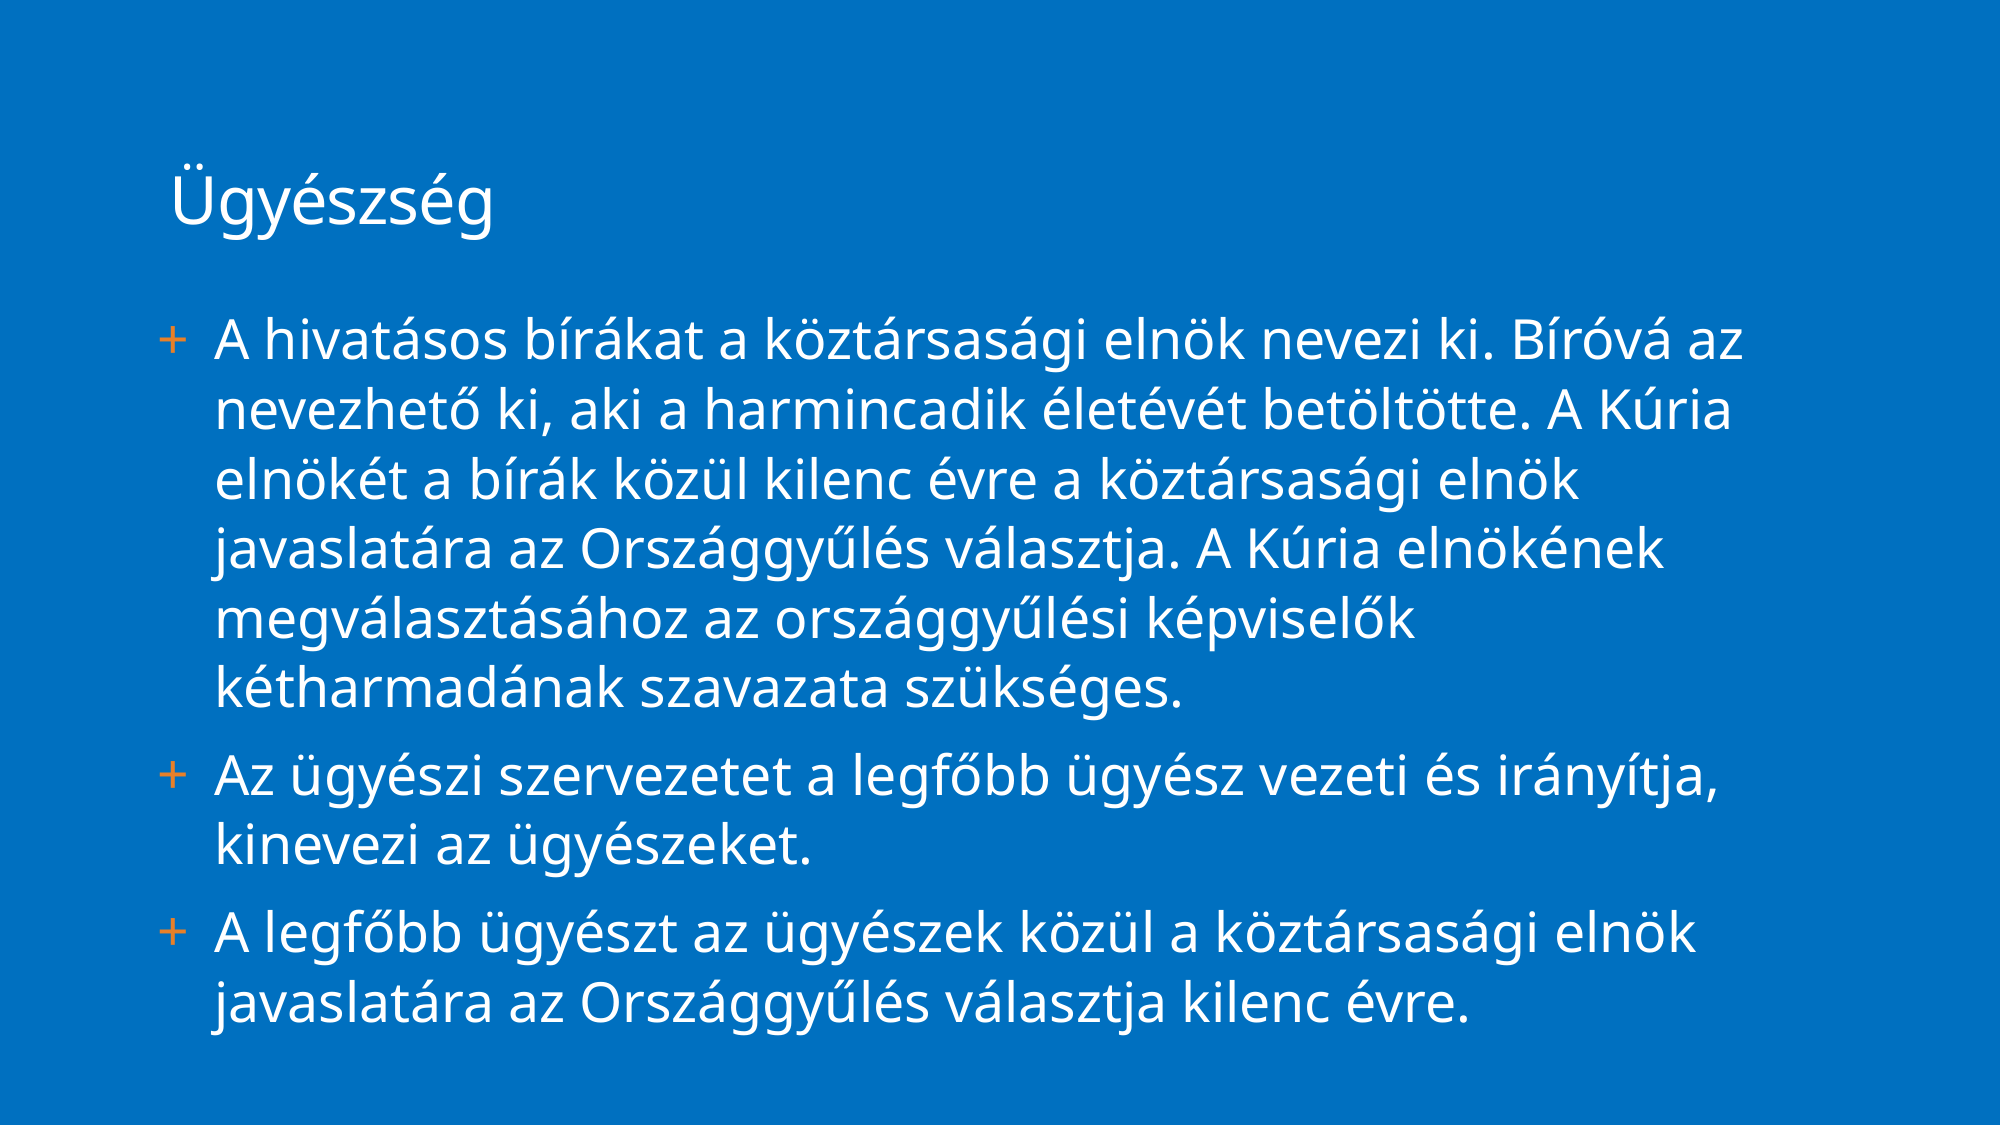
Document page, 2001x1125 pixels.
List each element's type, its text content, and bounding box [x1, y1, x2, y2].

list A hivatásos bírákat a köztársasági elnök nevezi ki. Bíróvá az nevezhető ki, aki a harmincadik életévét betöltötte. A Kúria elnökét a bírák közül kilenc évre a köztársasági elnök javaslatára az Országgyűlés választja. A Kúria elnökének megválasztásához az országgyűlési képviselők kétharmadának szavazata szükséges. Az ügyészi szervezetet a legfőbb ügyész vezeti és irányítja, kinevezi az ügyészeket. A legfőbb ügyészt az ügyészek közül a köztársasági elnök javaslatára az Országgyűlés választja kilenc évre. [142, 293, 1834, 1043]
title Ügyészség [154, 155, 1655, 293]
